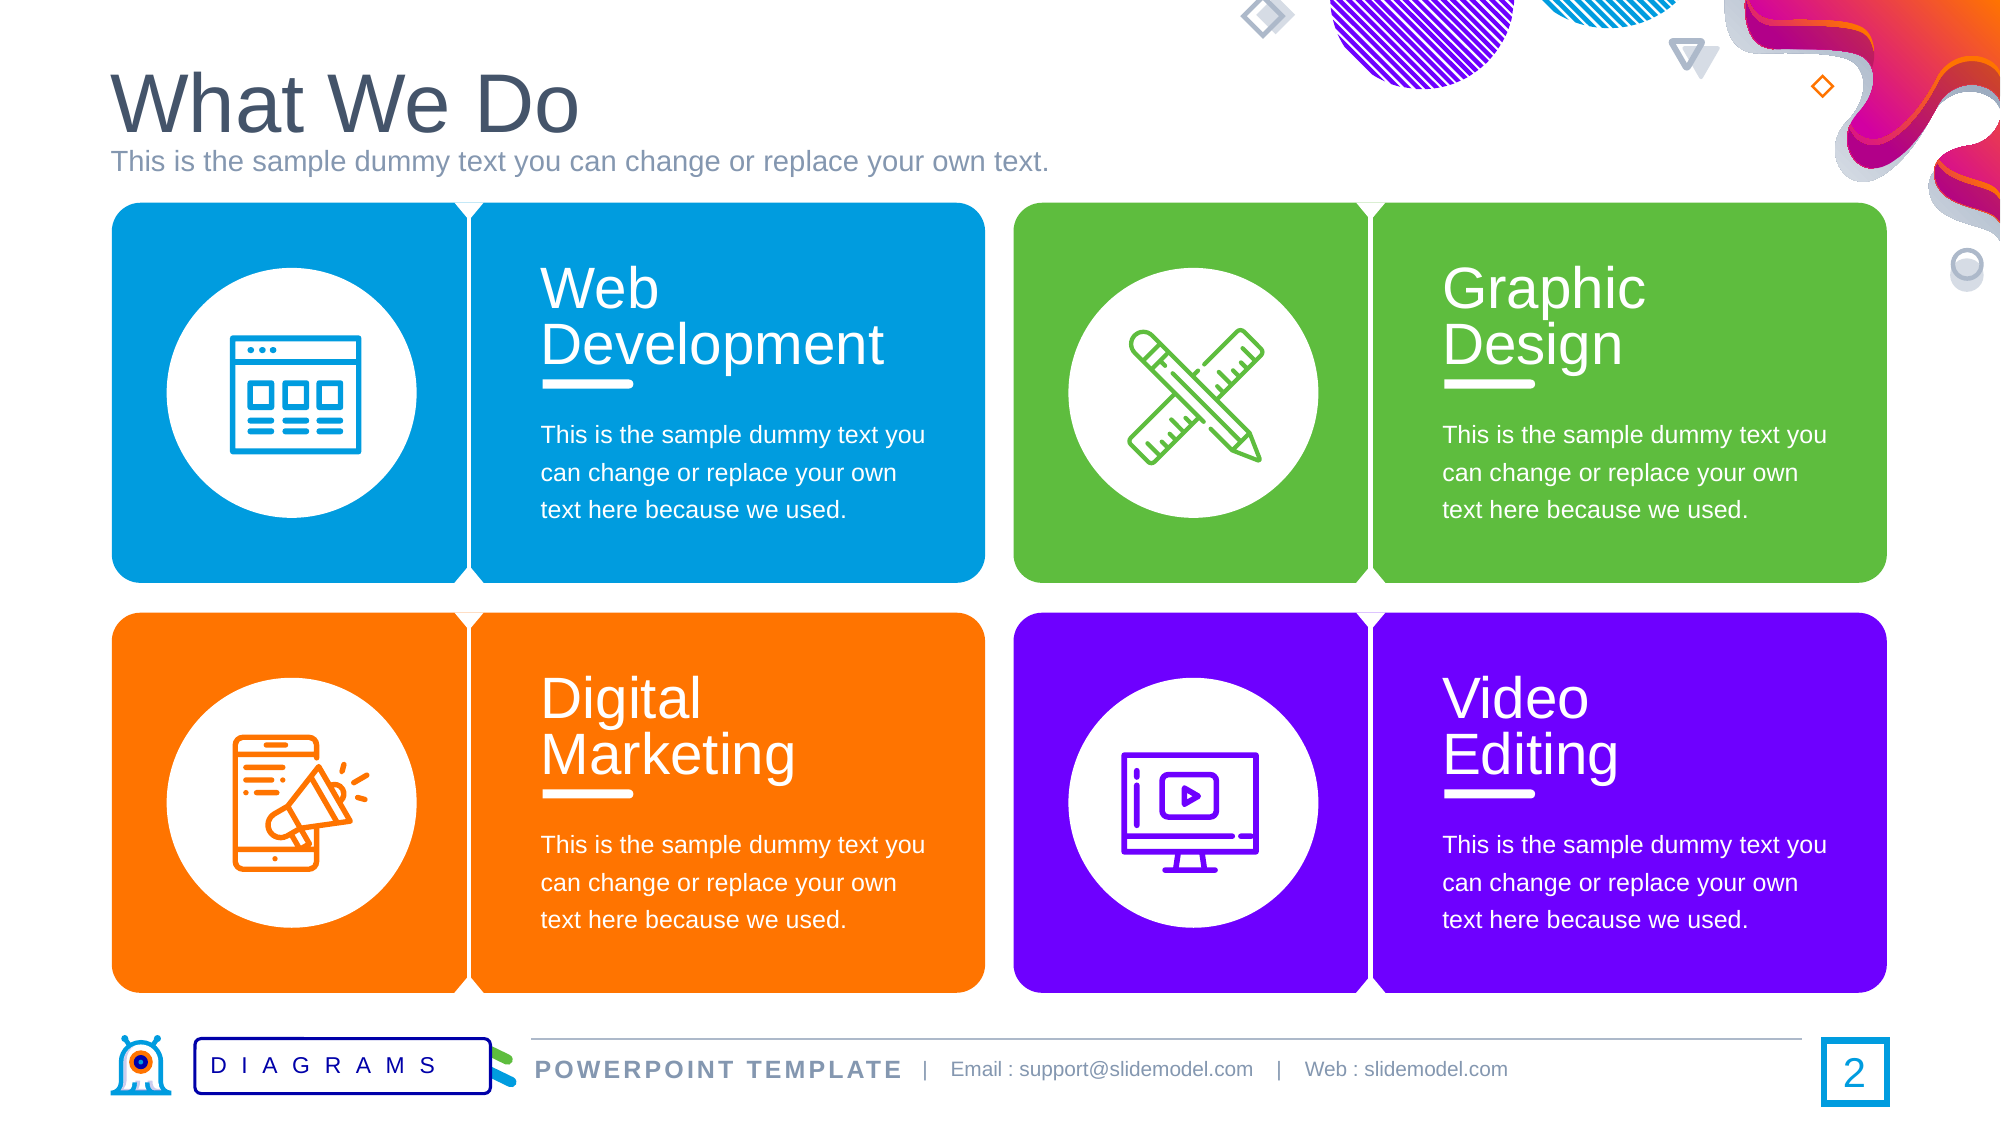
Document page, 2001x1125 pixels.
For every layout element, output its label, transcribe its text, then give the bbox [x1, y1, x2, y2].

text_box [1013, 612, 1887, 993]
title What We Do [95, 42, 1887, 170]
subtitle This is the sample dummy text you can change or replace your own text. [95, 170, 1887, 179]
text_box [111, 612, 986, 993]
slide_number 2 [1822, 1040, 1887, 1101]
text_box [1013, 202, 1887, 583]
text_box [111, 202, 986, 583]
